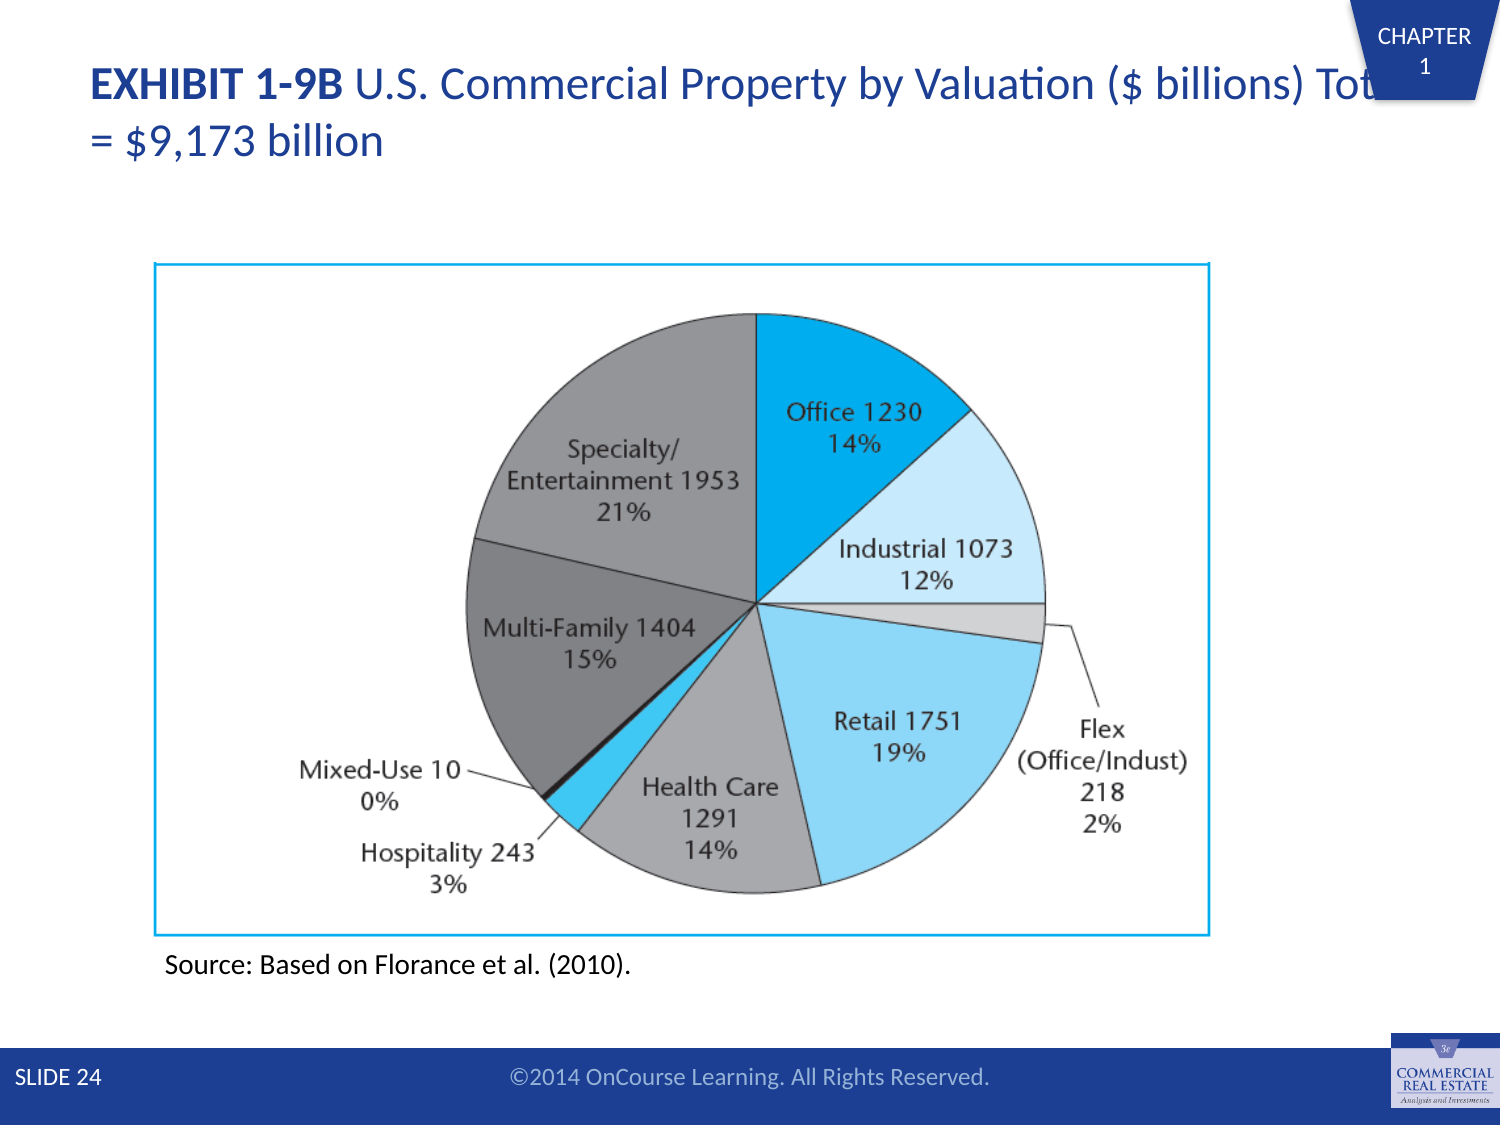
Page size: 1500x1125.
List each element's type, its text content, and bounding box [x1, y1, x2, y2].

picture [157, 266, 1207, 933]
picture [1391, 1033, 1500, 1108]
picture [149, 262, 1217, 938]
slide_number SLIDE 24 [0, 1052, 350, 1113]
title EXHIBIT 1-9B U.S. Commercial Property by Valuation ($ billions) Total = $9,173 billion [75, 45, 1425, 233]
text_box Source: Based on Florance et al. (2010). [149, 937, 1350, 988]
